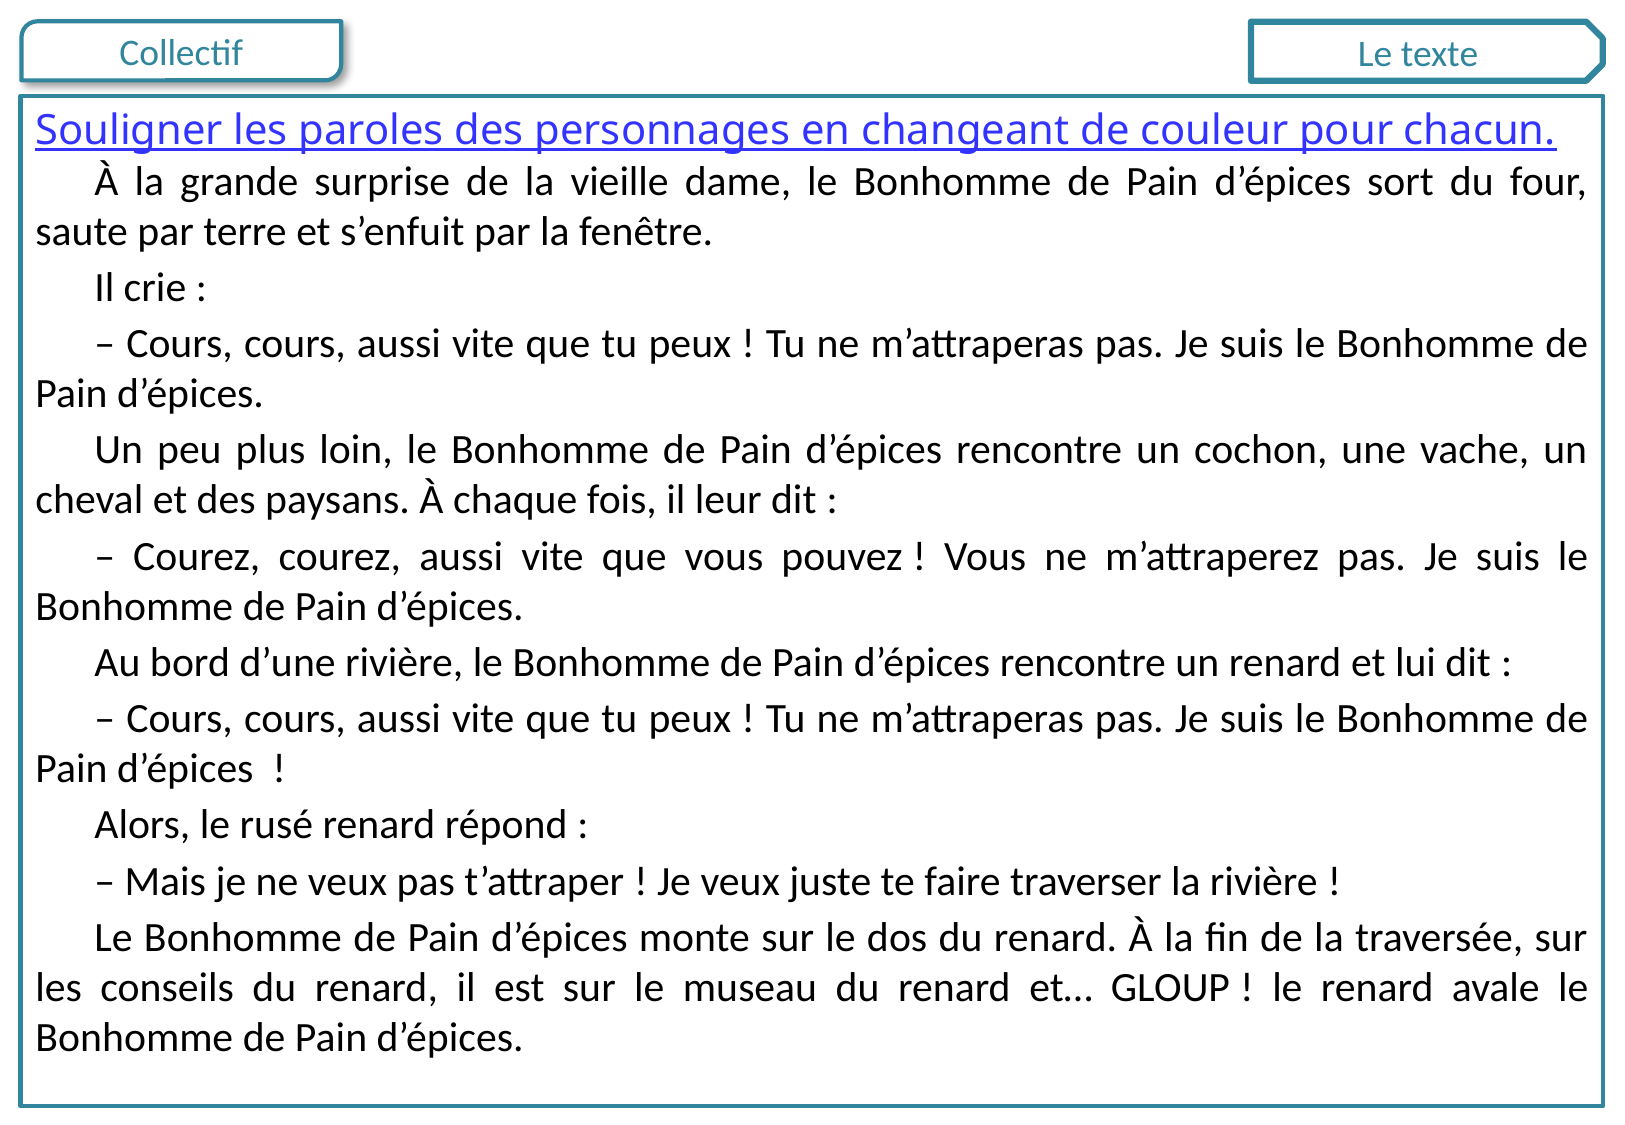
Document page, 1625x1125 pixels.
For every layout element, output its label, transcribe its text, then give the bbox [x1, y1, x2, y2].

list Souligner les paroles des personnages en changeant de couleur pour chacun. À la grande surprise de la vieille dame, le Bonhomme de Pain d’épices sort du four, saute par terre et s’enfuit par la fenêtre. Il crie : – Cours, cours, aussi vite que tu peux ! Tu ne m’attraperas pas. Je suis le Bonhomme de Pain d’épices. Un peu plus loin, le Bonhomme de Pain d’épices rencontre un cochon, une vache, un cheval et des paysans. À chaque fois, il leur dit : – Courez, courez, aussi vite que vous pouvez ! Vous ne m’attraperez pas. Je suis le Bonhomme de Pain d’épices. Au bord d’une rivière, le Bonhomme de Pain d’épices rencontre un renard et lui dit : – Cours, cours, aussi vite que tu peux ! Tu ne m’attraperas pas. Je suis le Bonhomme de Pain d’épices ! Alors, le rusé renard répond : – Mais je ne veux pas t’attraper ! Je veux juste te faire traverser la rivière ! Le Bonhomme de Pain d’épices monte sur le dos du renard. À la fin de la traversée, sur les conseils du renard, il est sur le museau du renard et… GLOUP ! le renard avale le Bonhomme de Pain d’épices. [18, 94, 1605, 1108]
list Le texte [1251, 21, 1585, 81]
